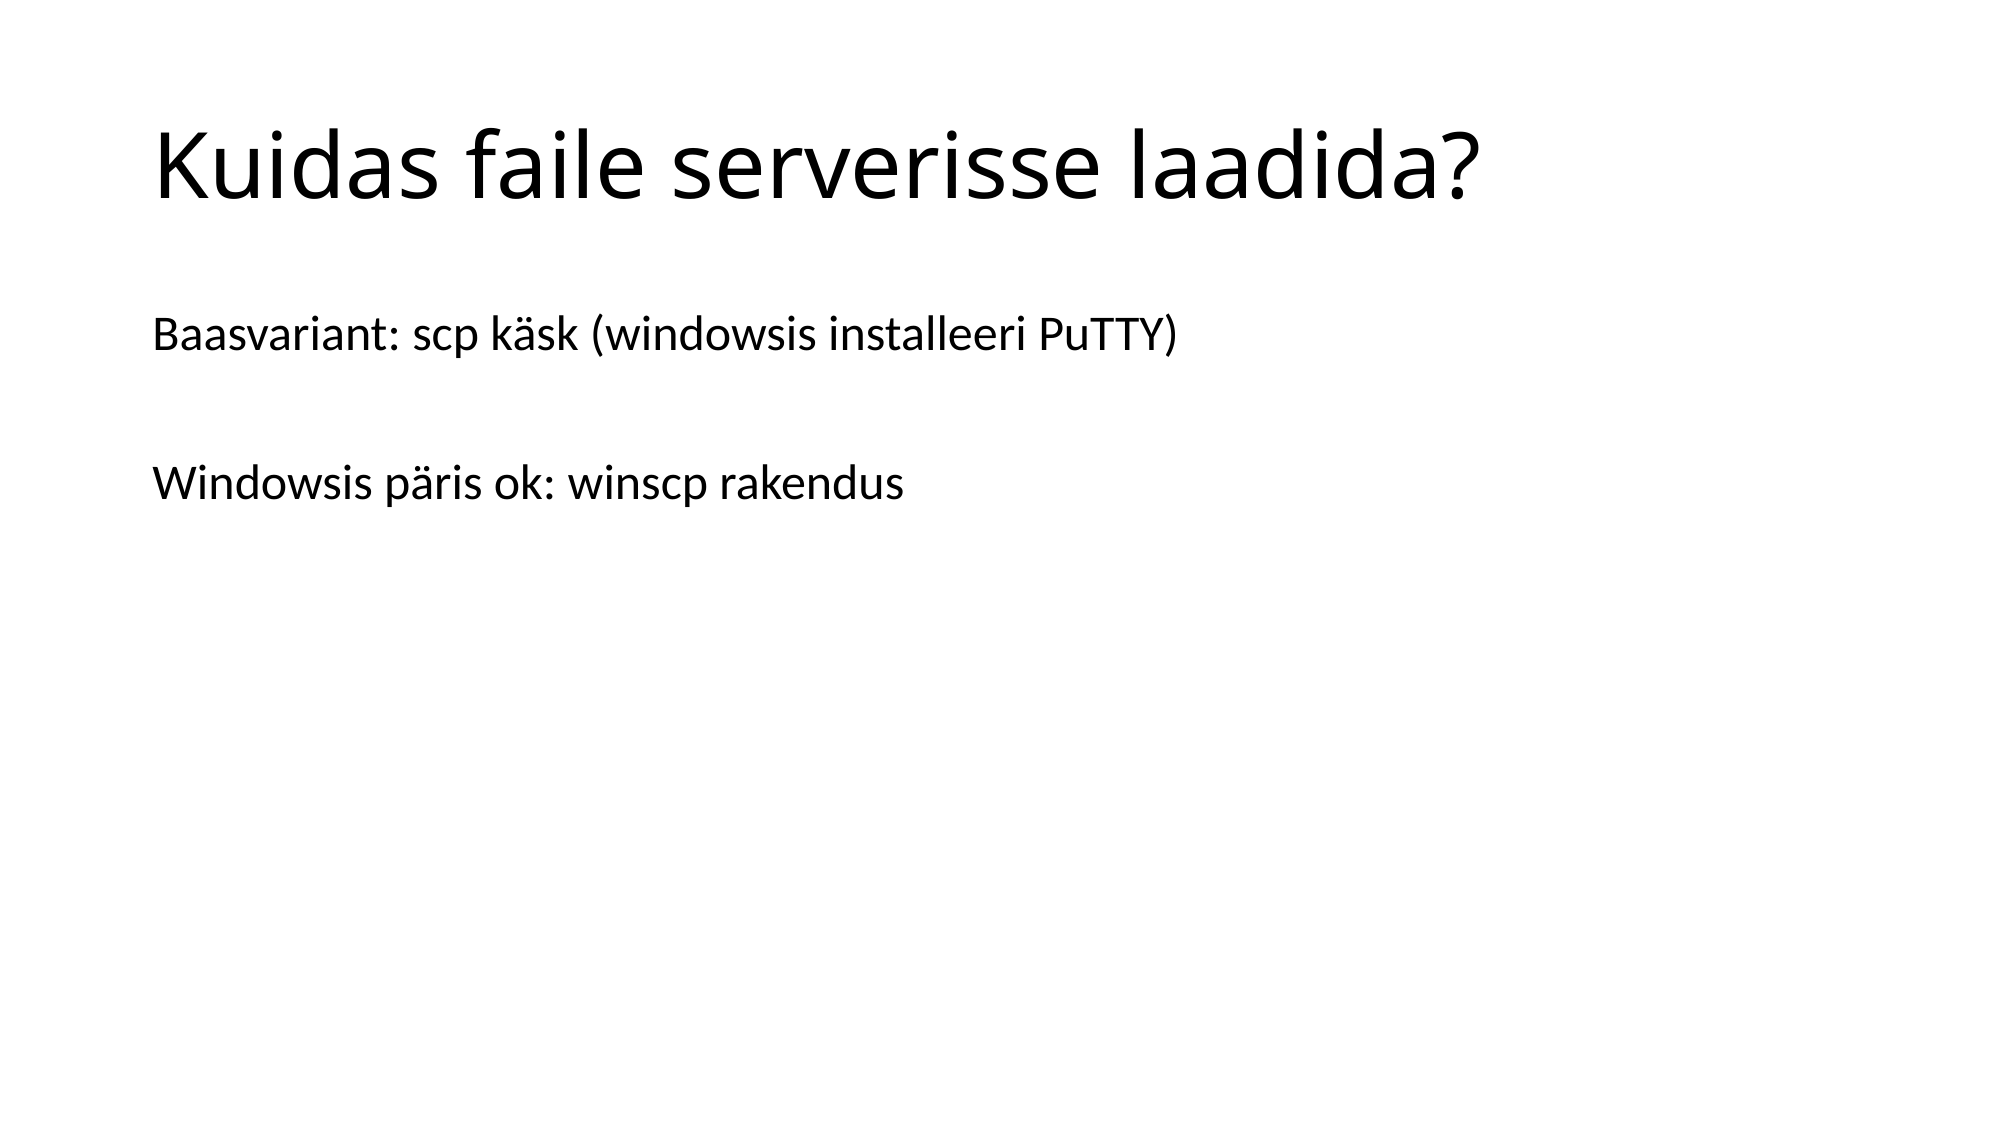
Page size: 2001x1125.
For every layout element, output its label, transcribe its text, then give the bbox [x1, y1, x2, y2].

list Baasvariant: scp käsk (windowsis installeeri PuTTY) Windowsis päris ok: winscp rakendus [137, 299, 1863, 1014]
title Kuidas faile serverisse laadida? [137, 59, 1863, 278]
